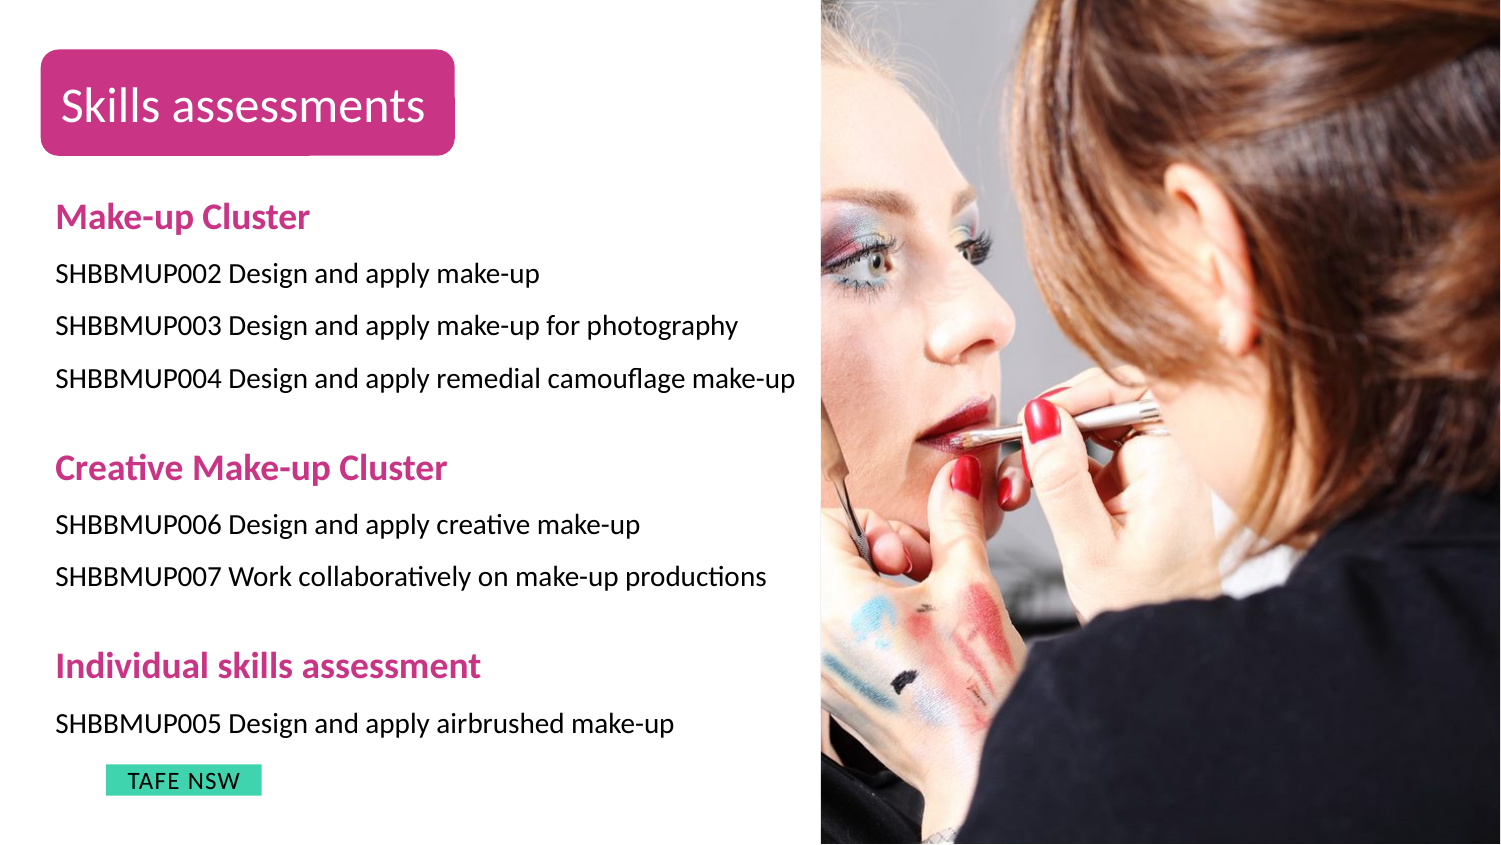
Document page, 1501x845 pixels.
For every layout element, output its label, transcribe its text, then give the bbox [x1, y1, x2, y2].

text_box Skills assessments [38, 47, 457, 158]
text_box Make-up Cluster SHBBMUP002 Design and apply make-up SHBBMUP003 Design and apply make-up for photography SHBBMUP004 Design and apply remedial camouflage make-up Creative Make-up Cluster SHBBMUP006 Design and apply creative make-up SHBBMUP007 Work collaboratively on make-up productions Individual skills assessment SHBBMUP005 Design and apply airbrushed make-up [40, 116, 815, 747]
picture [820, 0, 1501, 844]
